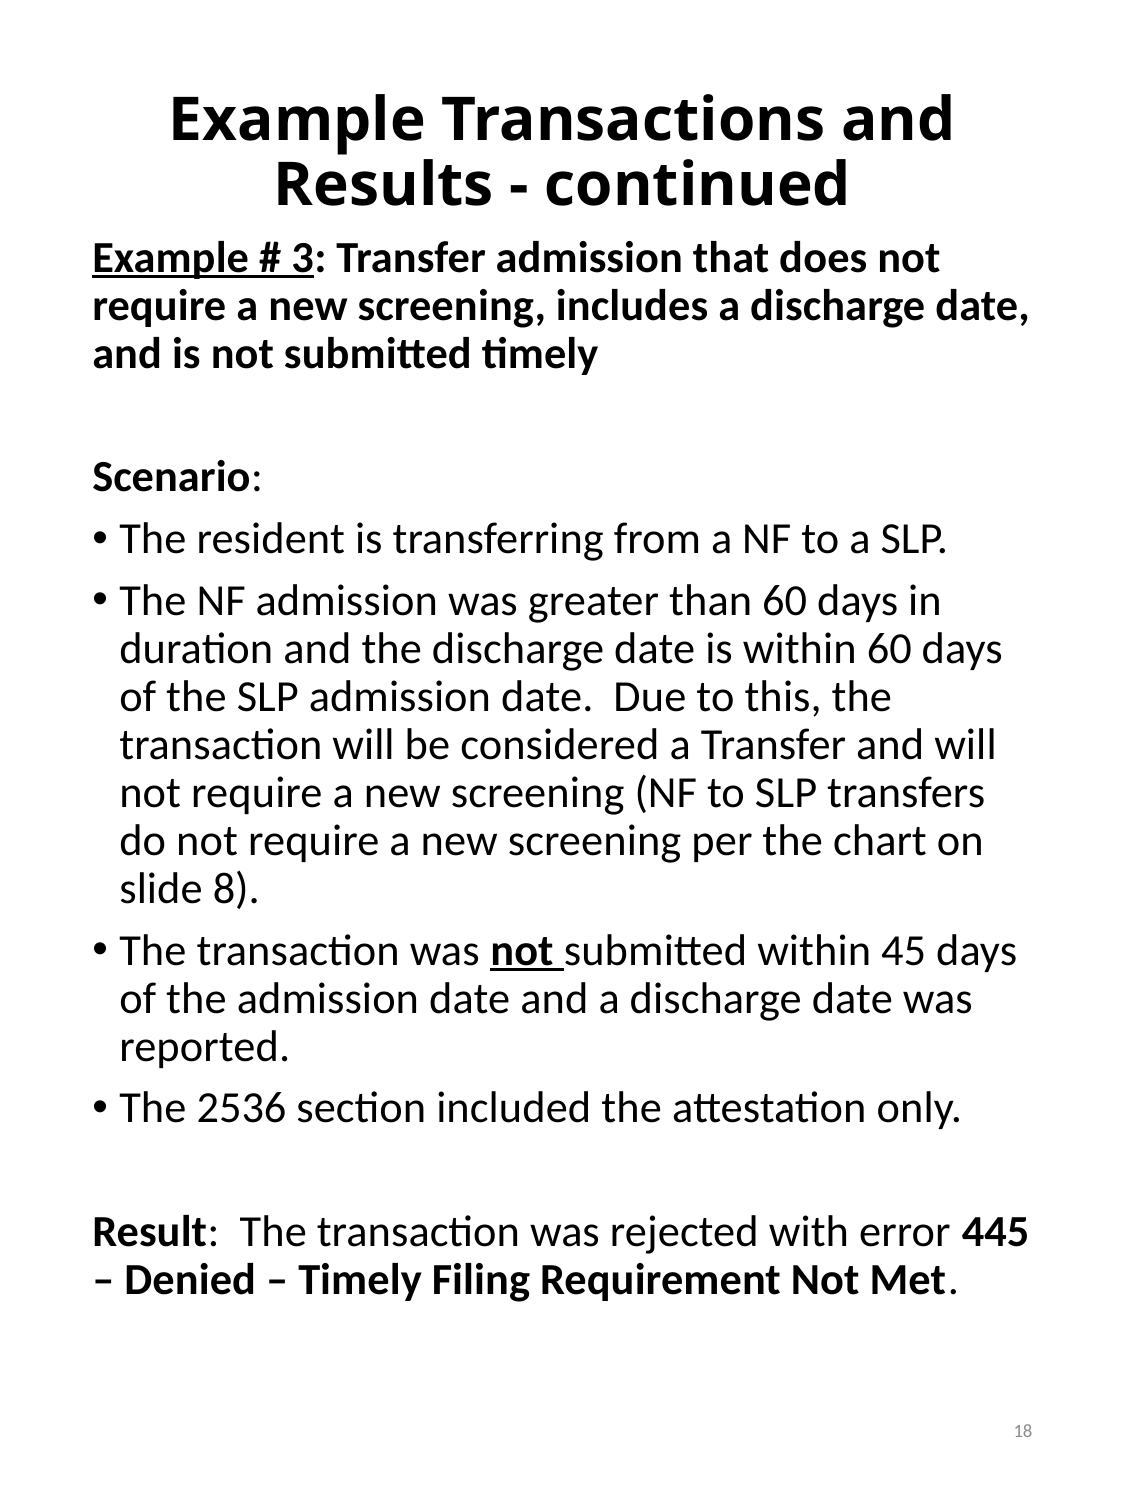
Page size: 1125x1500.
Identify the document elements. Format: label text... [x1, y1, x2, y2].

list Example # 3: Transfer admission that does not require a new screening, includes a discharge date, and is not submitted timely Scenario: The resident is transferring from a NF to a SLP. The NF admission was greater than 60 days in duration and the discharge date is within 60 days of the SLP admission date. Due to this, the transaction will be considered a Transfer and will not require a new screening (NF to SLP transfers do not require a new screening per the chart on slide 8). The transaction was not submitted within 45 days of the admission date and a discharge date was reported. The 2536 section included the attestation only. Result: The transaction was rejected with error 445 – Denied – Timely Filing Requirement Not Met. [77, 226, 1048, 1352]
slide_number 18 [794, 1390, 1048, 1471]
title Example Transactions and Results - continued [77, 79, 1048, 226]
